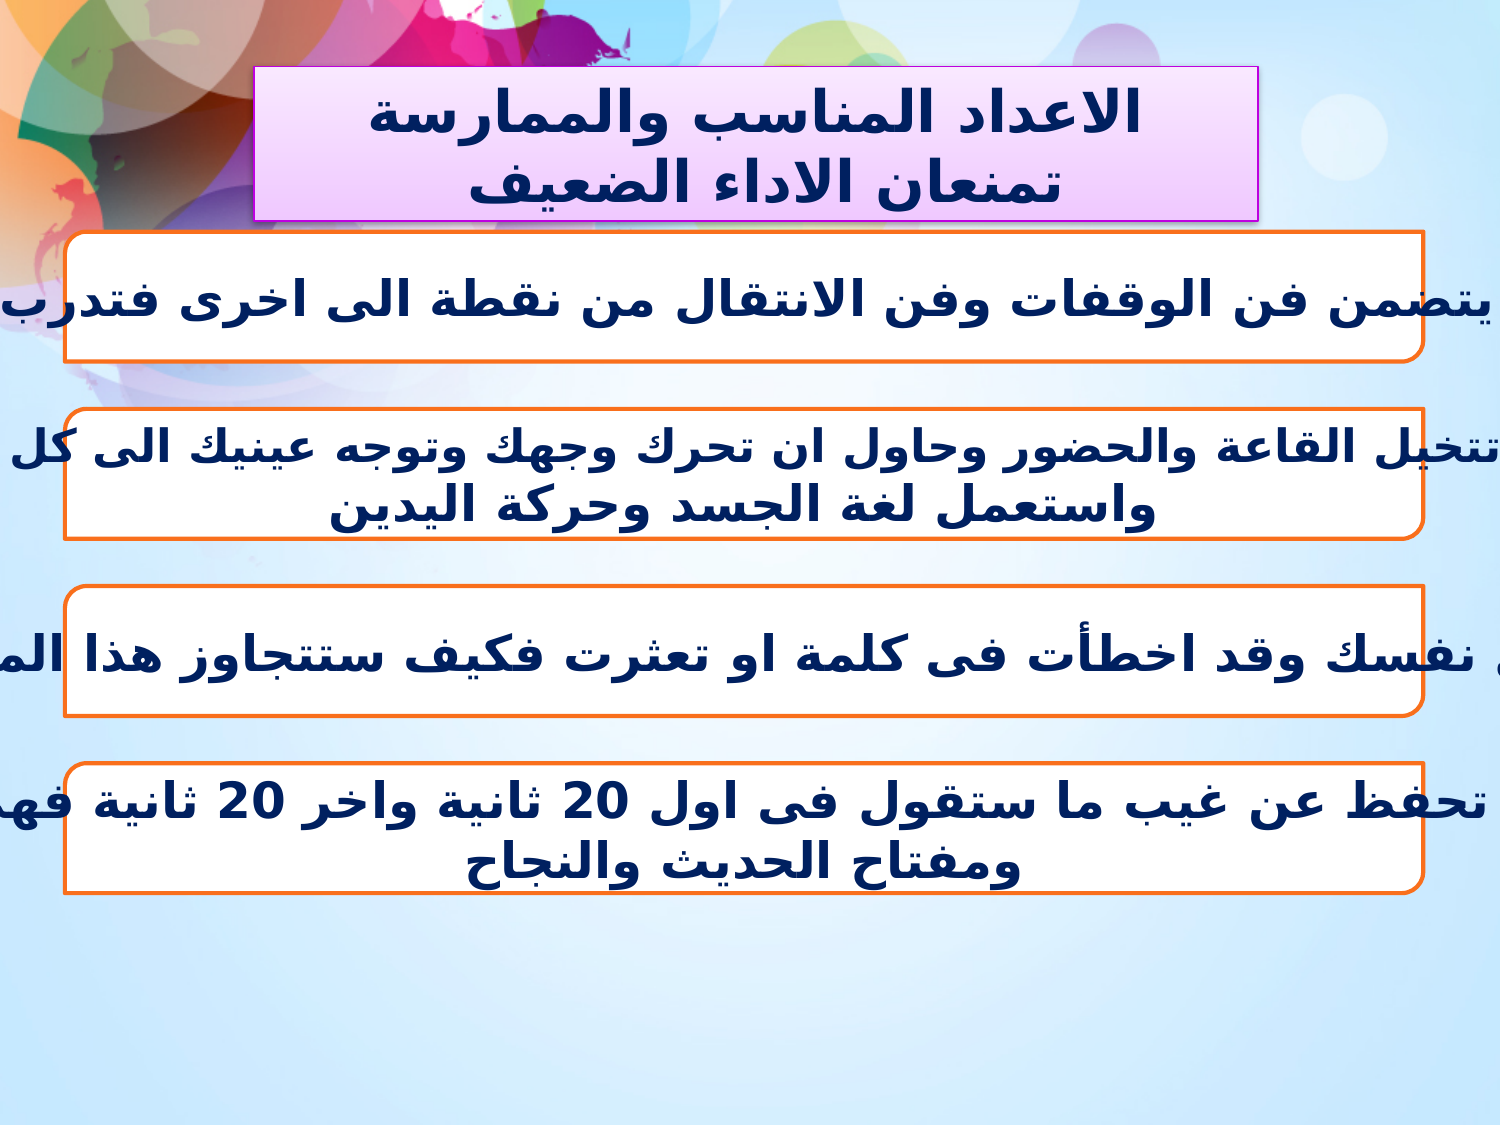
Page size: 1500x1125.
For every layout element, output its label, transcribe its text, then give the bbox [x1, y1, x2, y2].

text_box حاول ان تتخيل القاعة والحضور وحاول ان تحرك وجهك وتوجه عينيك الى كل الجمهور, واستعمل لغة الجسد وحركة اليدين [62, 406, 1426, 541]
text_box الاعداد المناسب والممارسة تمنعان الاداء الضعيف [253, 66, 1259, 222]
text_box تخيل نفسك وقد اخطأت فى كلمة او تعثرت فكيف ستتجاوز هذا الموقف [62, 583, 1426, 719]
text_box الالقاء يتضمن فن الوقفات وفن الانتقال من نقطة الى اخرى فتدرب عليهما [62, 229, 1426, 364]
text_box حاول ان تحفظ عن غيب ما ستقول فى اول 20 ثانية واخر 20 ثانية فهما الاهم, ومفتاح الحديث والنجاح [62, 761, 1426, 896]
picture [0, 0, 1500, 1125]
